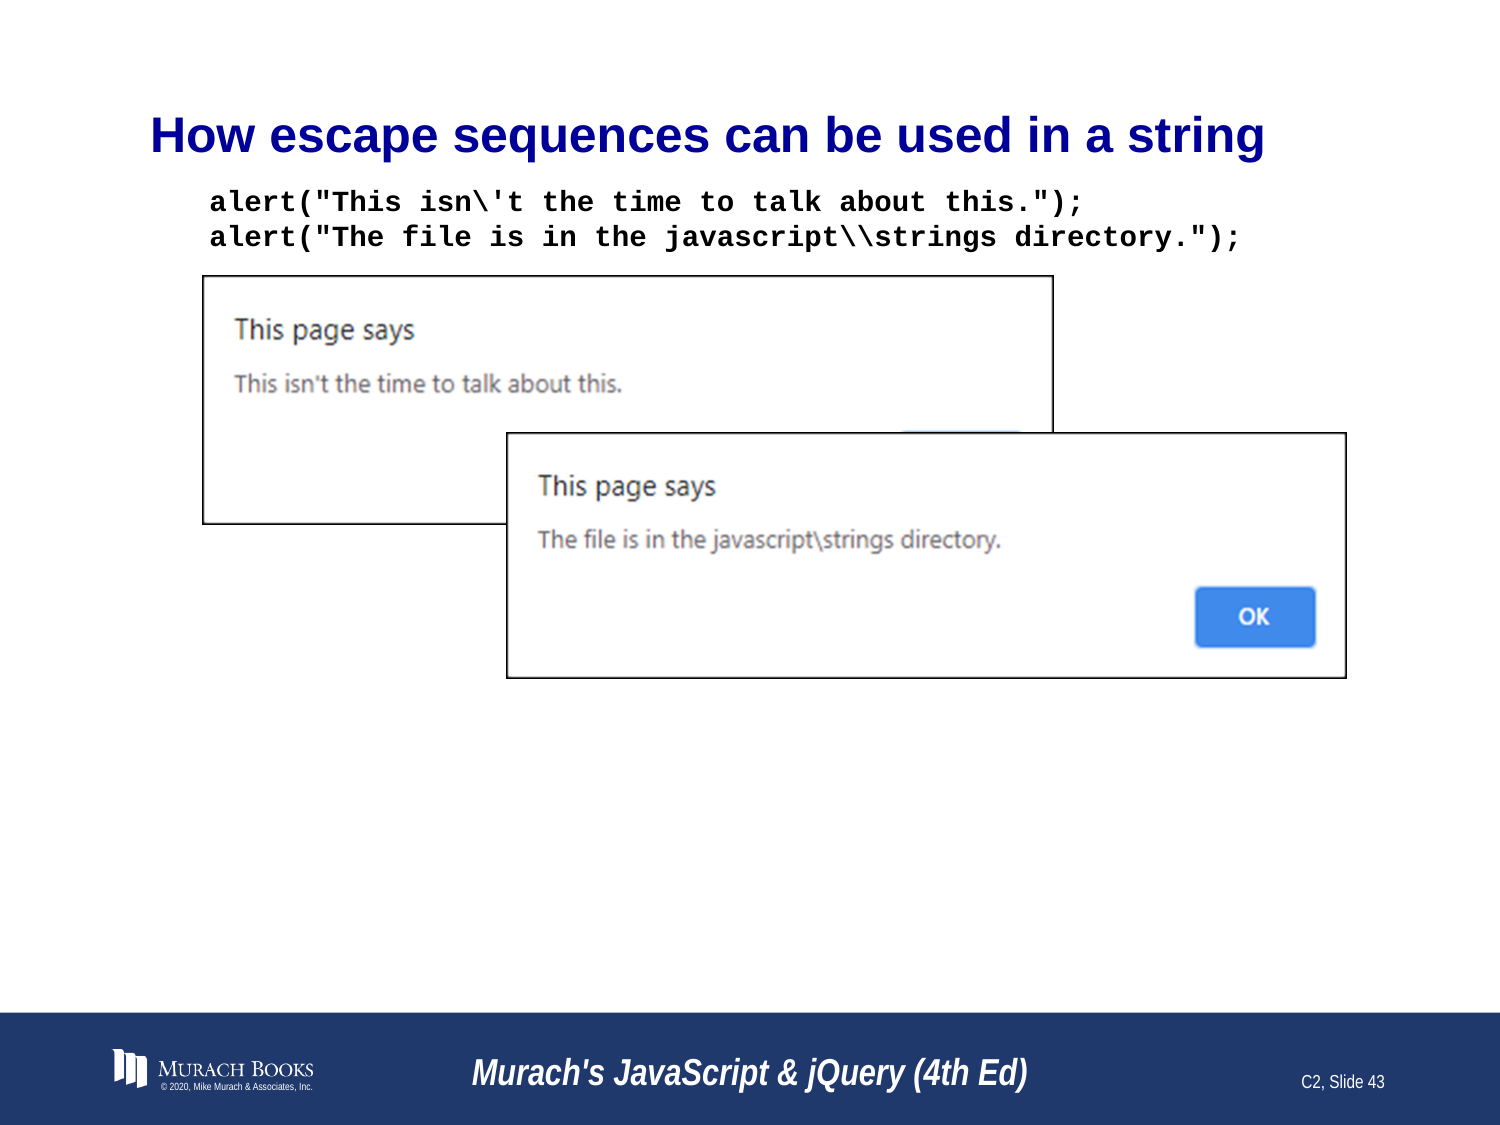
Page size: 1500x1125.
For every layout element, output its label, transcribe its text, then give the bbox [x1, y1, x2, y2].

slide_number Murach's JavaScript & jQuery (4th Ed) [463, 1025, 1050, 1100]
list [506, 432, 1347, 679]
slide_number C2, Slide 43 [1087, 1025, 1400, 1100]
footer © 2020, Mike Murach & Associates, Inc. [12, 1025, 463, 1100]
list alert("This isn\'t the time to talk about this."); alert("The file is in the javascript\\strings directory."); [137, 174, 1350, 250]
title How escape sequences can be used in a string [150, 102, 1350, 164]
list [202, 275, 1054, 526]
